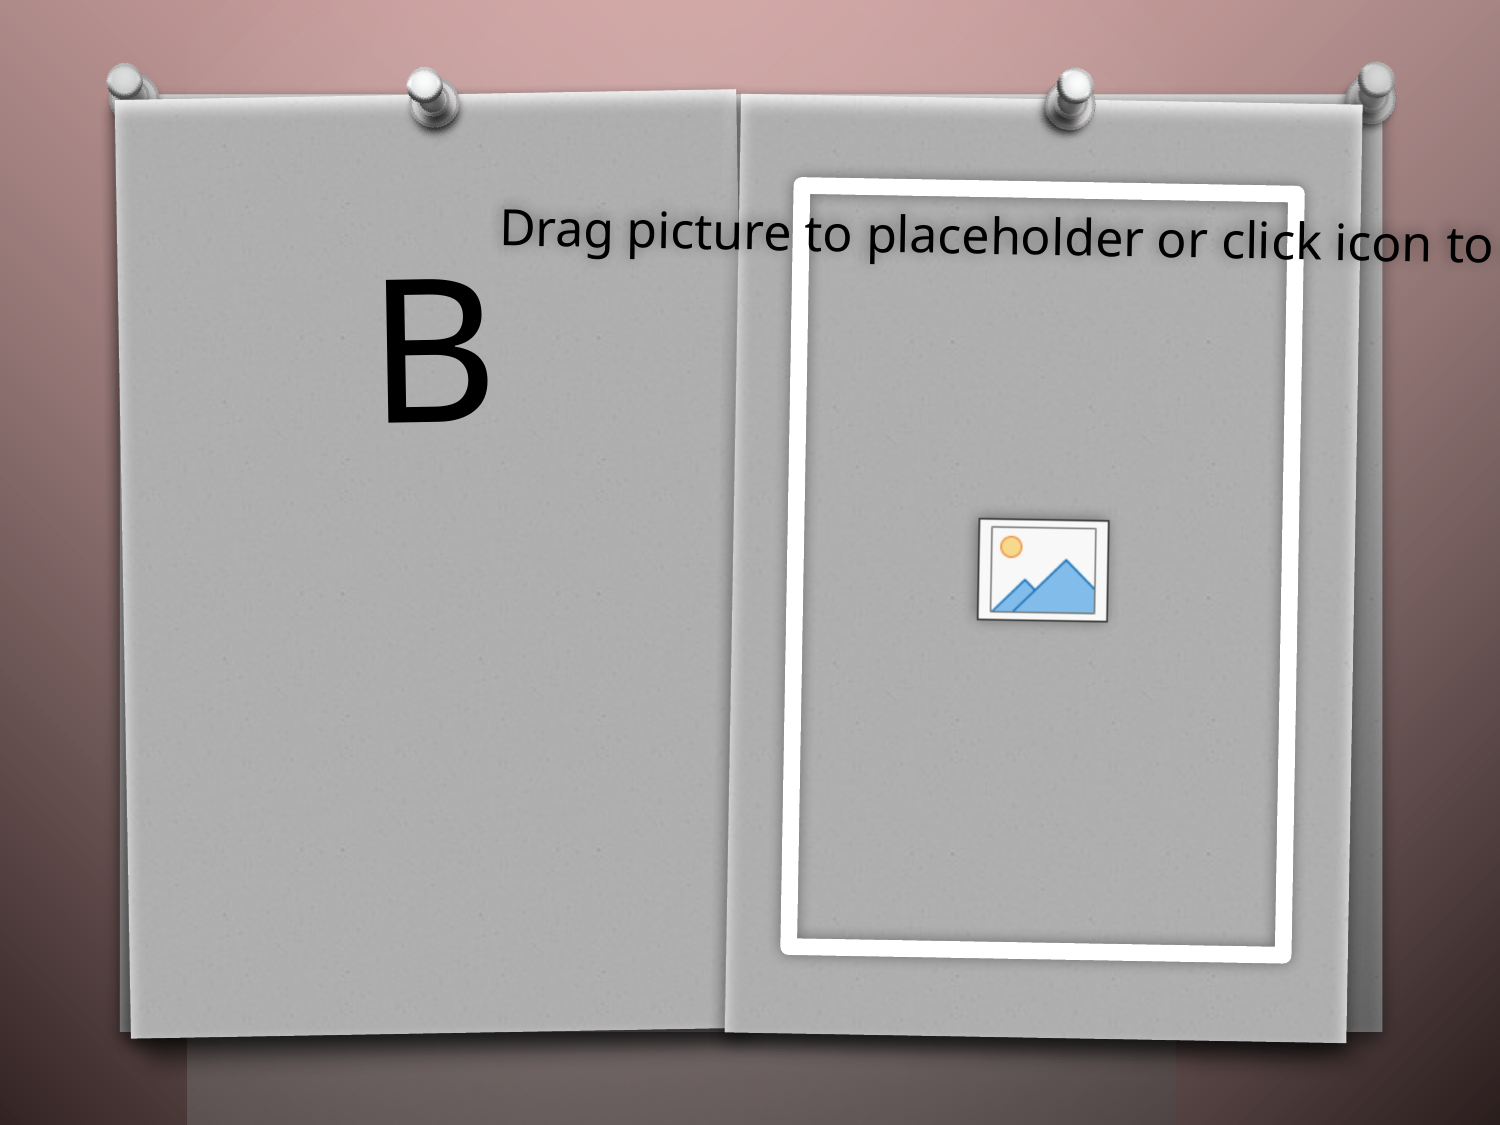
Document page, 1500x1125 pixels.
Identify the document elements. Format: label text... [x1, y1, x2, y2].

picture [375, 33, 497, 157]
picture [1016, 41, 1138, 162]
title B [179, 222, 687, 475]
picture [803, 197, 1282, 943]
